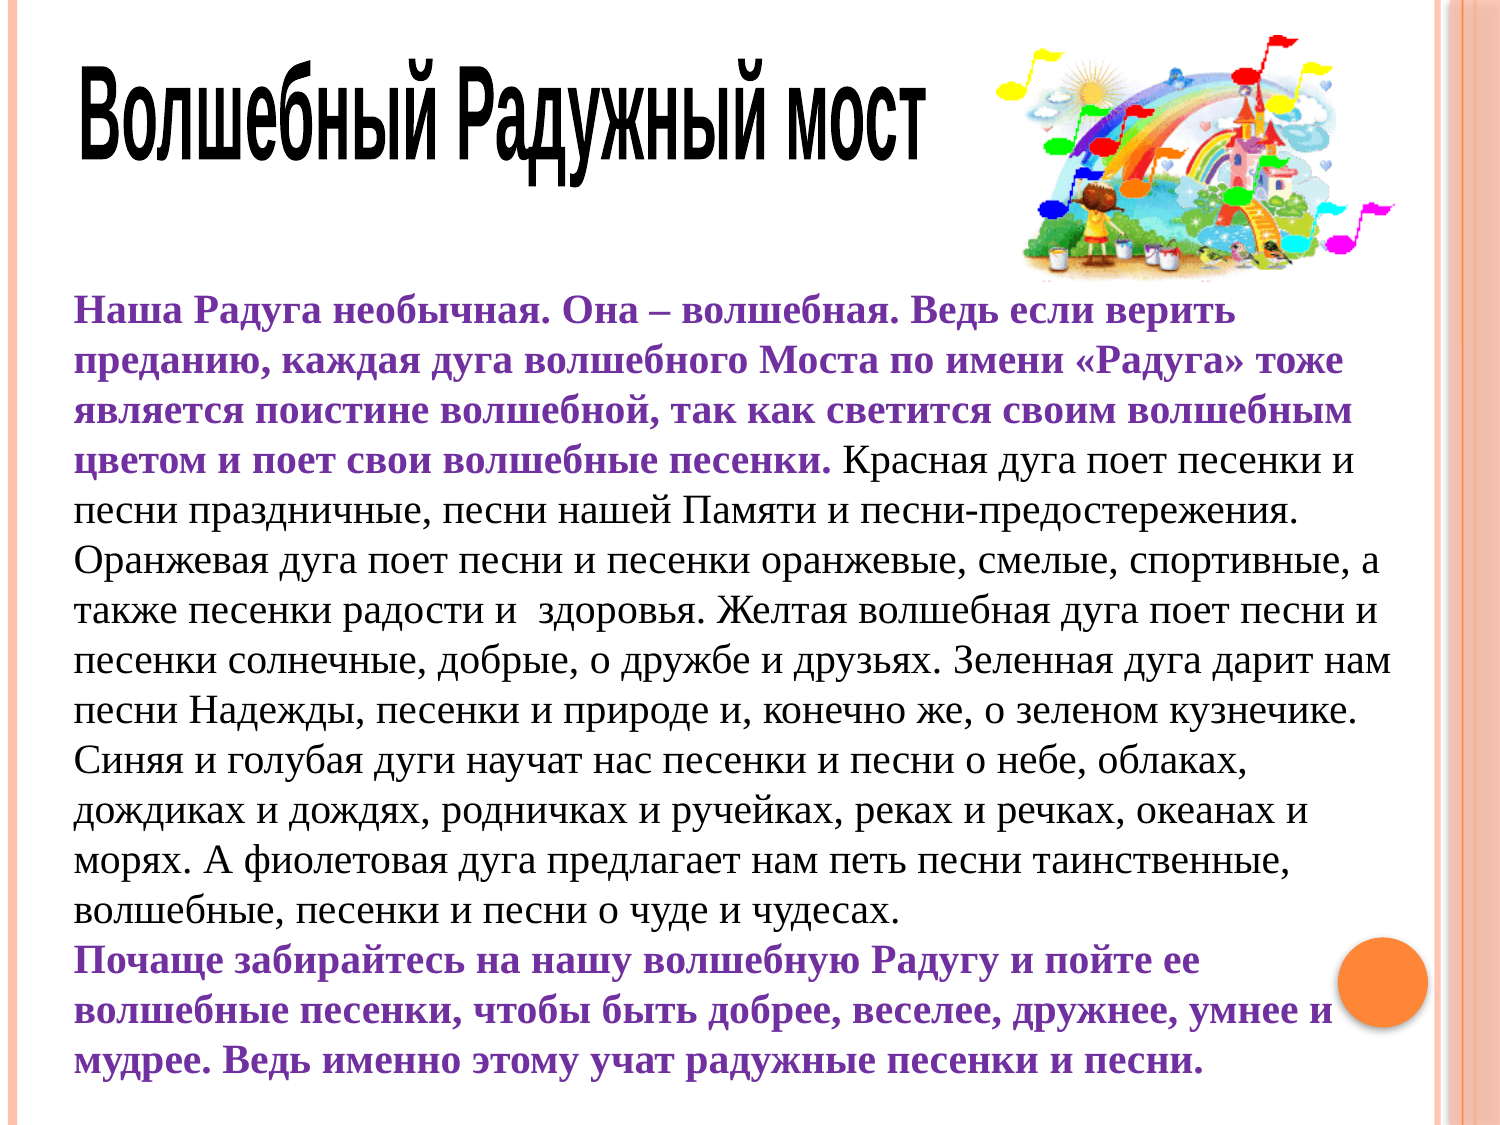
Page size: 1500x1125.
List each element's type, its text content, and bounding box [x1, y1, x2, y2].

text_box Наша Радуга необычная. Она – волшебная. Ведь если верить преданию, каждая дуга волшебного Моста по имени «Радуга» тоже является поистине волшебной, так как светится своим волшебным цветом и поет свои волшебные песенки. Красная дуга поет песенки и песни праздничные, песни нашей Памяти и песни-предостережения. Оранжевая дуга поет песни и песенки оранжевые, смелые, спортивные, а также песенки радости и здоровья. Желтая волшебная дуга поет песни и песенки солнечные, добрые, о дружбе и друзьях. Зеленная дуга дарит нам песни Надежды, песенки и природе и, конечно же, о зеленом кузнечике. Синяя и голубая дуги научат нас песенки и песни о небе, облаках, дождиках и дождях, родничках и ручейках, реках и речках, океанах и морях. А фиолетовая дуга предлагает нам петь песни таинственные, волшебные, песенки и песни о чуде и чудесах. Почаще забирайтесь на нашу волшебную Радугу и пойте ее волшебные песенки, чтобы быть добрее, веселее, дружнее, умнее и мудрее. Ведь именно этому учат радужные песенки и песни. [58, 273, 1418, 1090]
picture [995, 34, 1396, 283]
